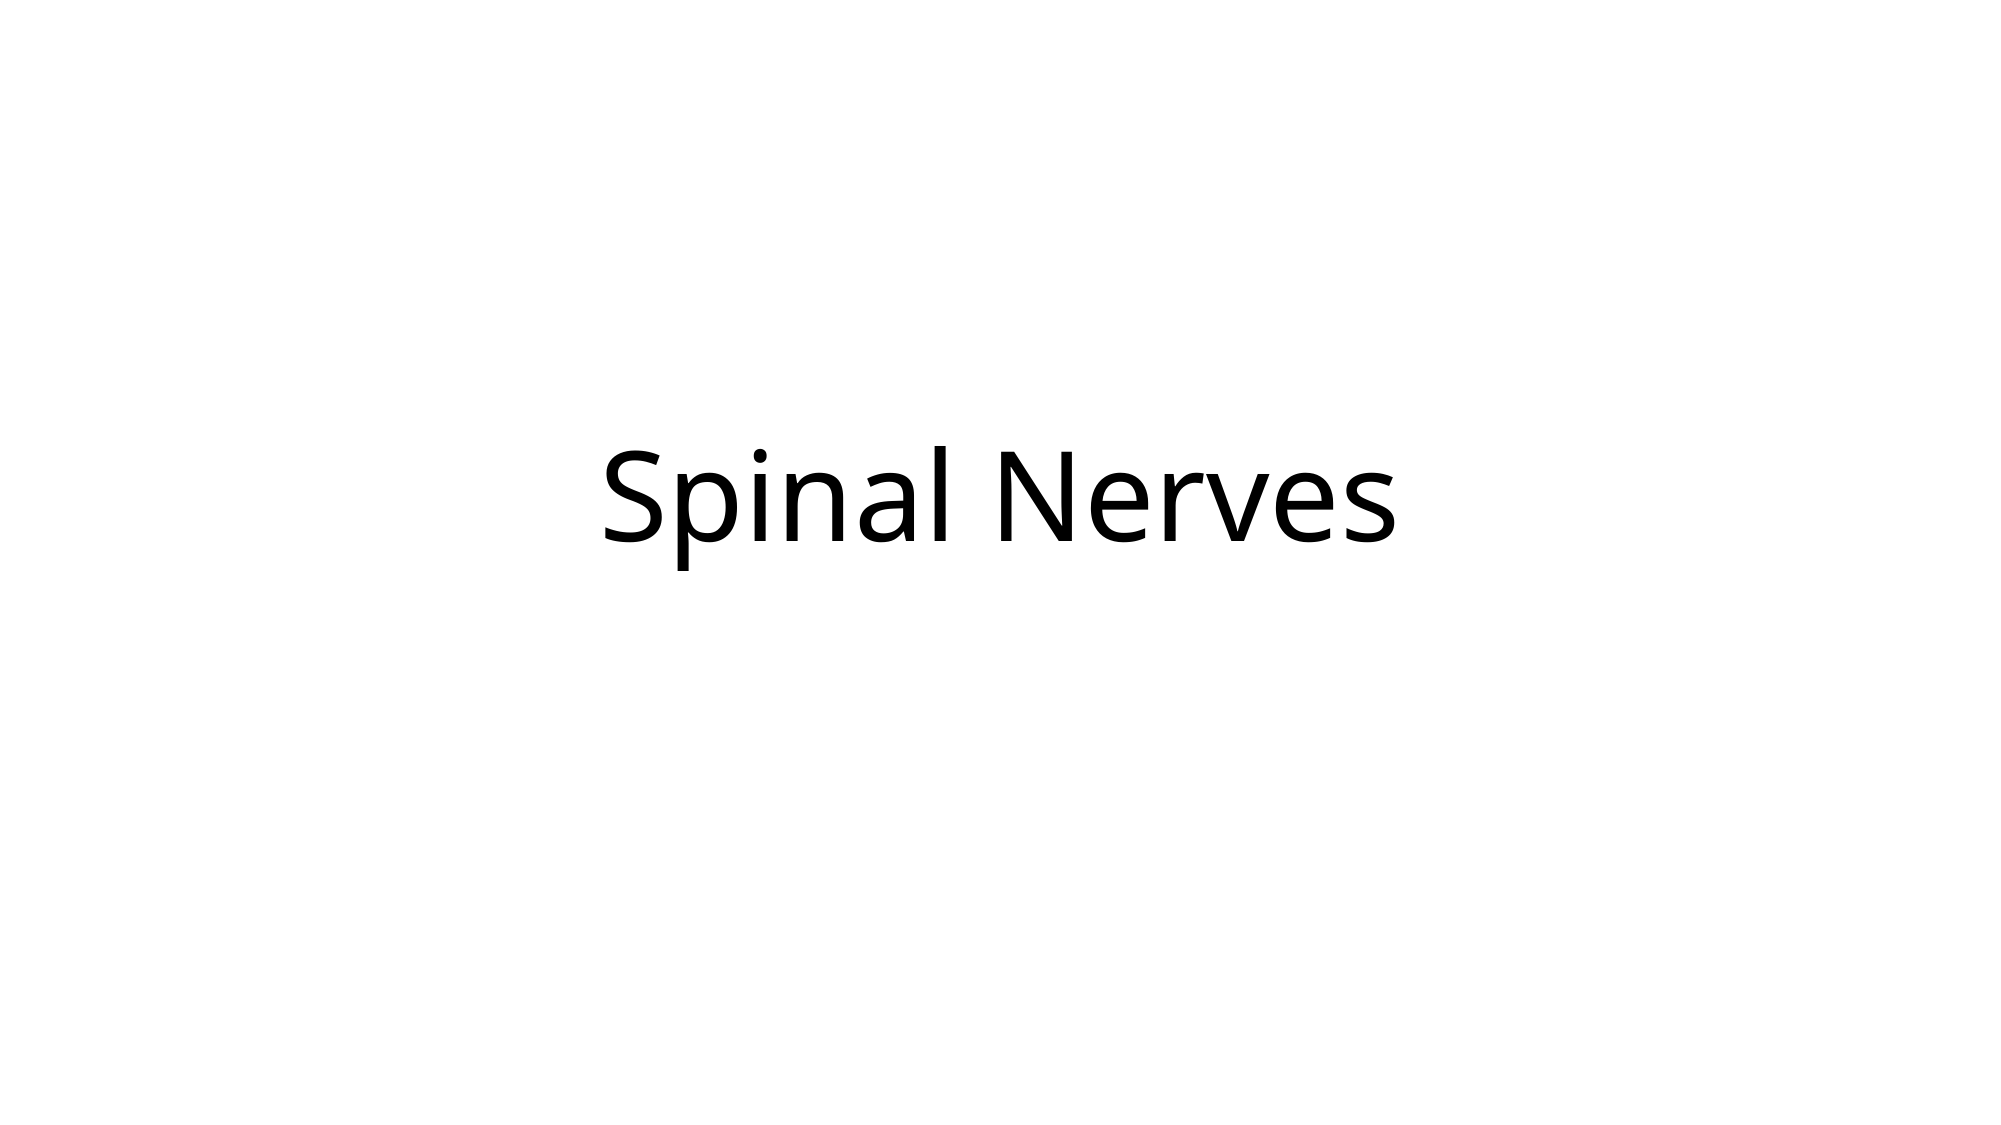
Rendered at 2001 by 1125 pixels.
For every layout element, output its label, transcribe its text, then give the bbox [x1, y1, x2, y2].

title Spinal Nerves [249, 184, 1750, 576]
